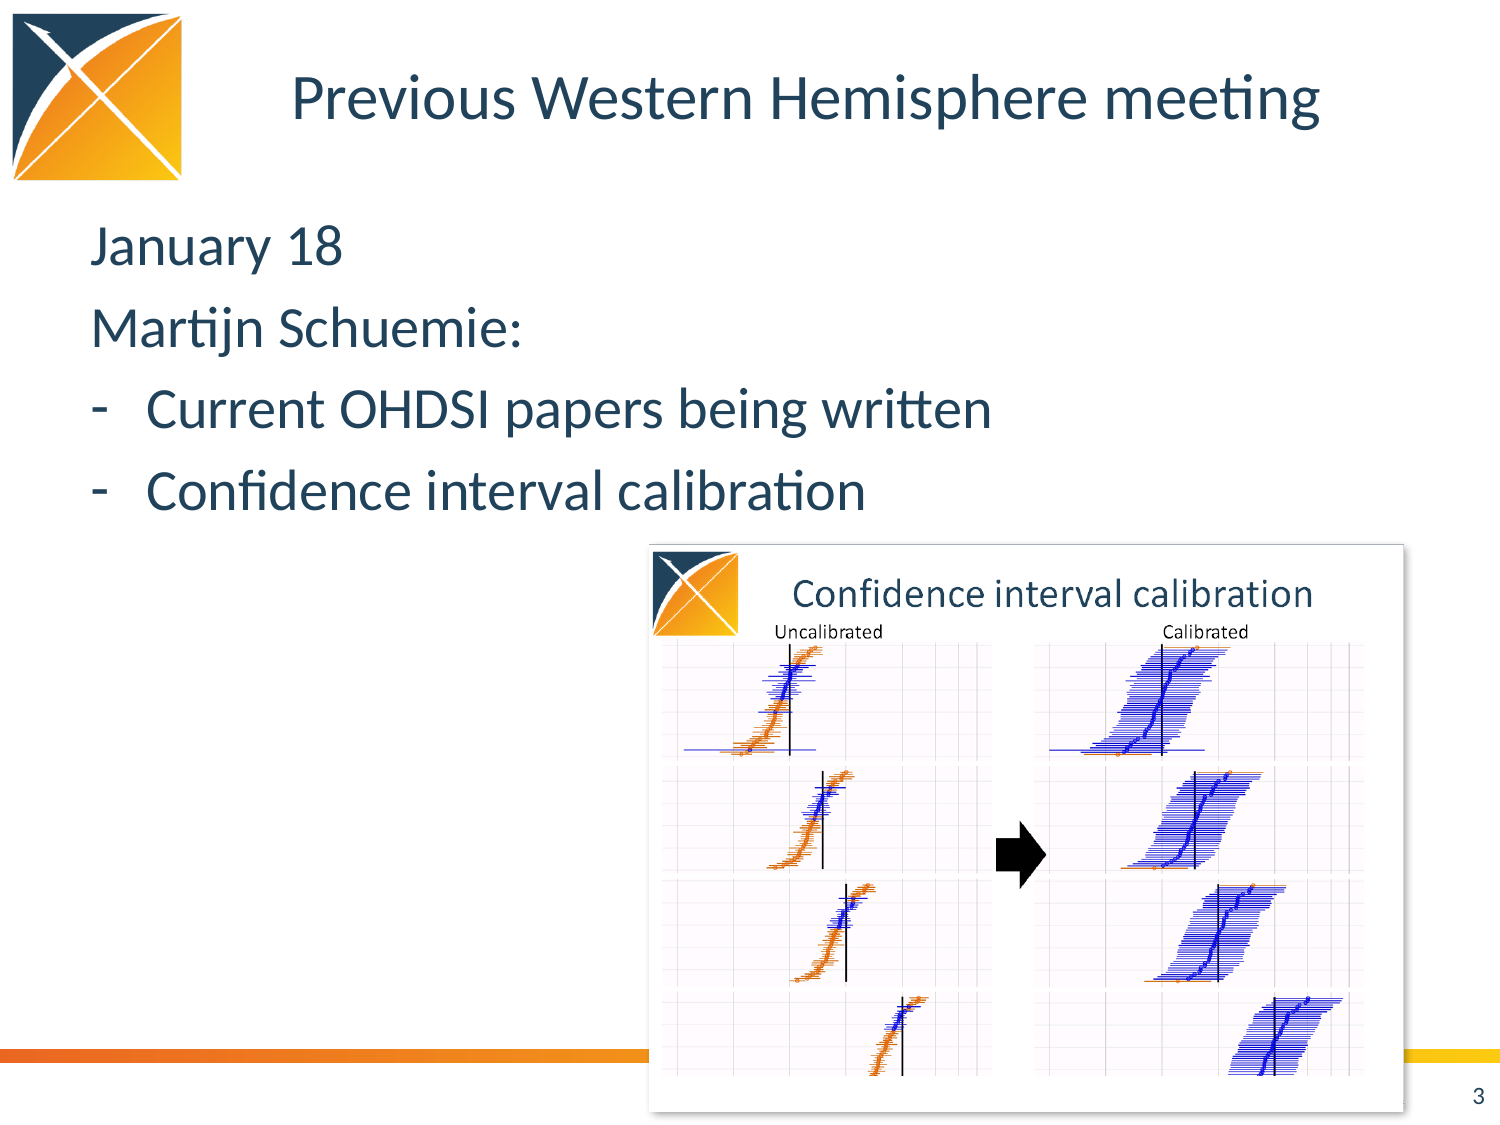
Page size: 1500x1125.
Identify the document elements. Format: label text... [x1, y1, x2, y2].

slide_number 3 [1149, 1065, 1500, 1125]
picture [649, 544, 1405, 1112]
picture [0, 0, 206, 200]
title Previous Western Hemisphere meeting [187, 24, 1425, 163]
list January 18 Martijn Schuemie: Current OHDSI papers being written Confidence interval calibration [75, 200, 1425, 1005]
